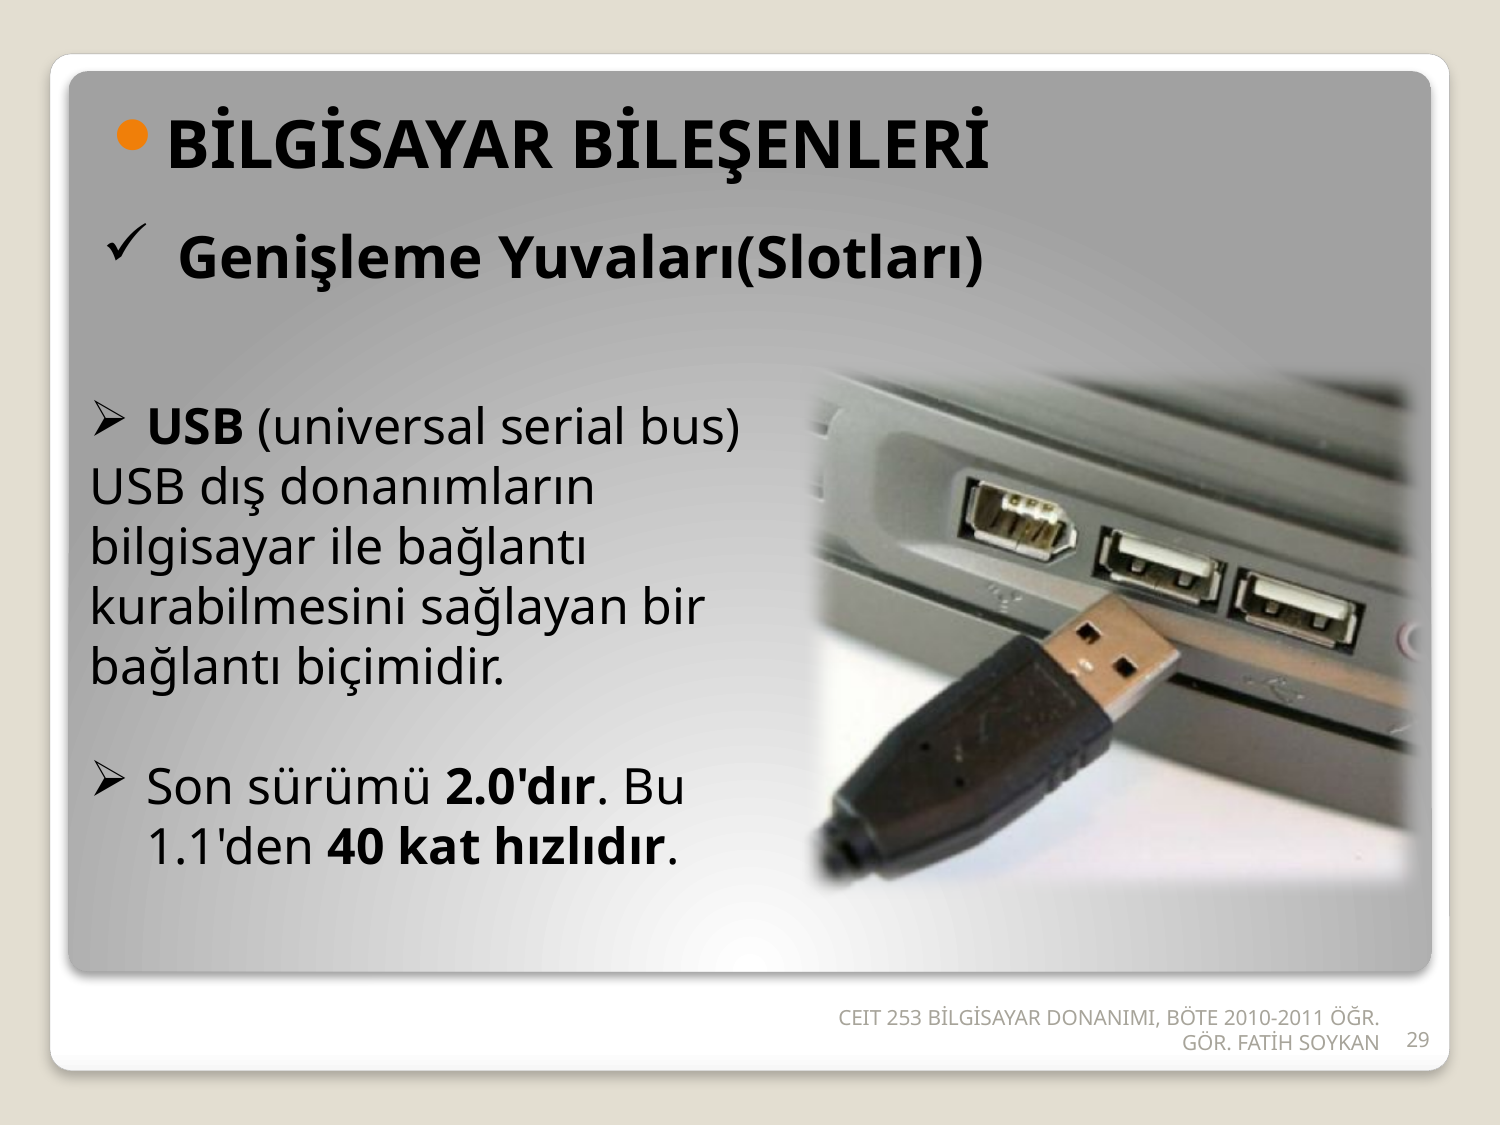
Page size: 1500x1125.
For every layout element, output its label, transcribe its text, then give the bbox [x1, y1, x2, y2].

text_box USB (universal serial bus) USB dış donanımların bilgisayar ile bağlantı kurabilmesini sağlayan bir bağlantı biçimidir. Son sürümü 2.0'dır. Bu 1.1'den 40 kat hızlıdır. [75, 387, 792, 883]
slide_number 29 [1395, 1002, 1445, 1063]
footer CEIT 253 BİLGİSAYAR DONANIMI, BÖTE 2010-2011 ÖĞR. GÖR. FATİH SOYKAN [800, 1002, 1395, 1063]
picture [799, 362, 1426, 901]
text_box Genişleme Yuvaları(Slotları) [87, 162, 1413, 298]
list BİLGİSAYAR BİLEŞENLERİ [82, 86, 1425, 300]
